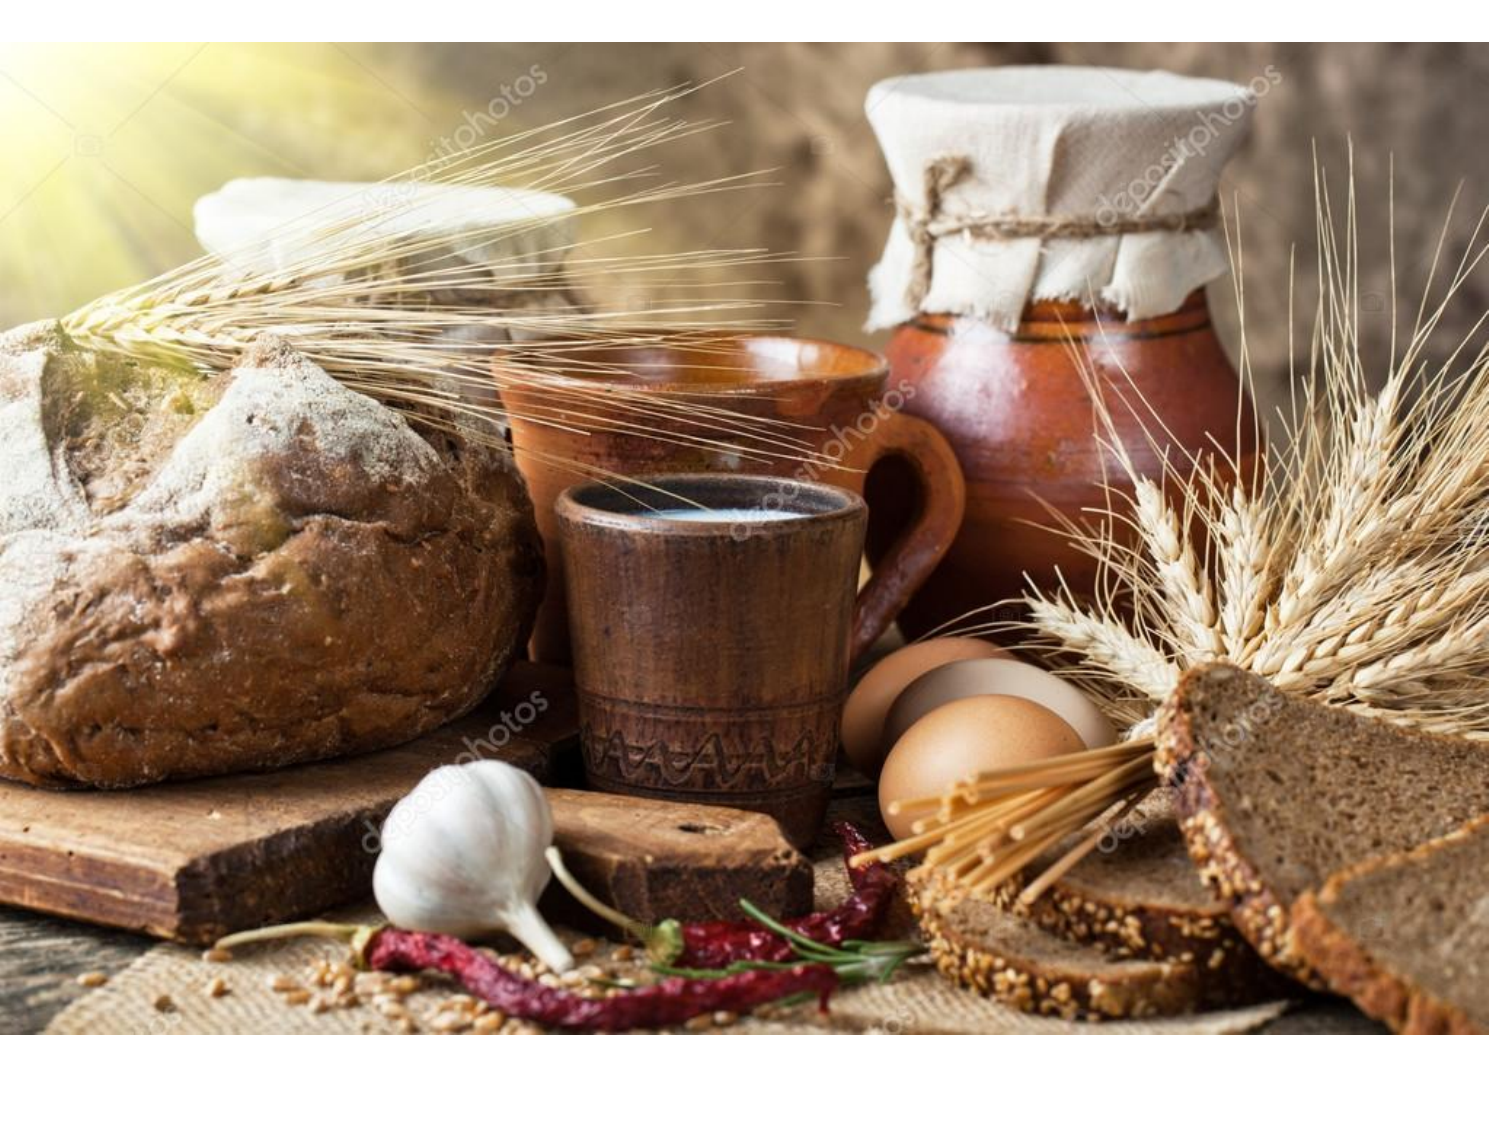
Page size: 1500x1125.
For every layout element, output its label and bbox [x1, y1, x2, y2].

picture [0, 42, 1489, 1036]
